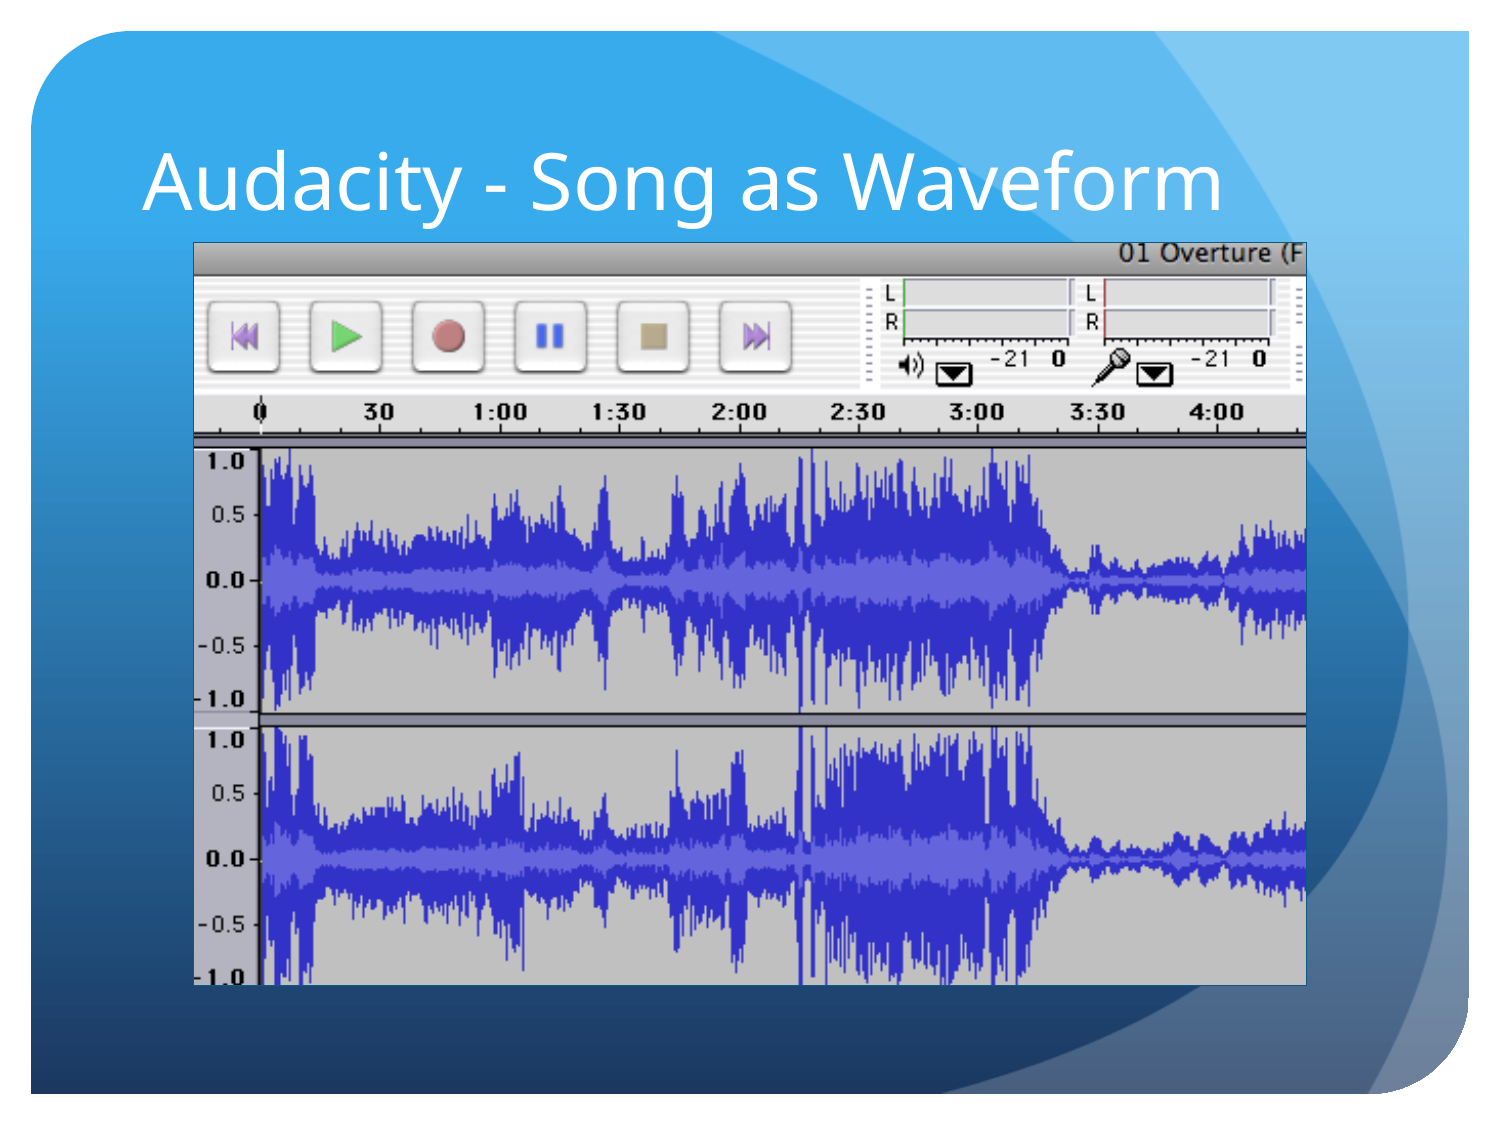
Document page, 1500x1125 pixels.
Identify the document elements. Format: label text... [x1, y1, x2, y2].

picture [24, 30, 1473, 1094]
title Audacity - Song as Waveform [127, 62, 1372, 234]
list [193, 242, 1307, 986]
